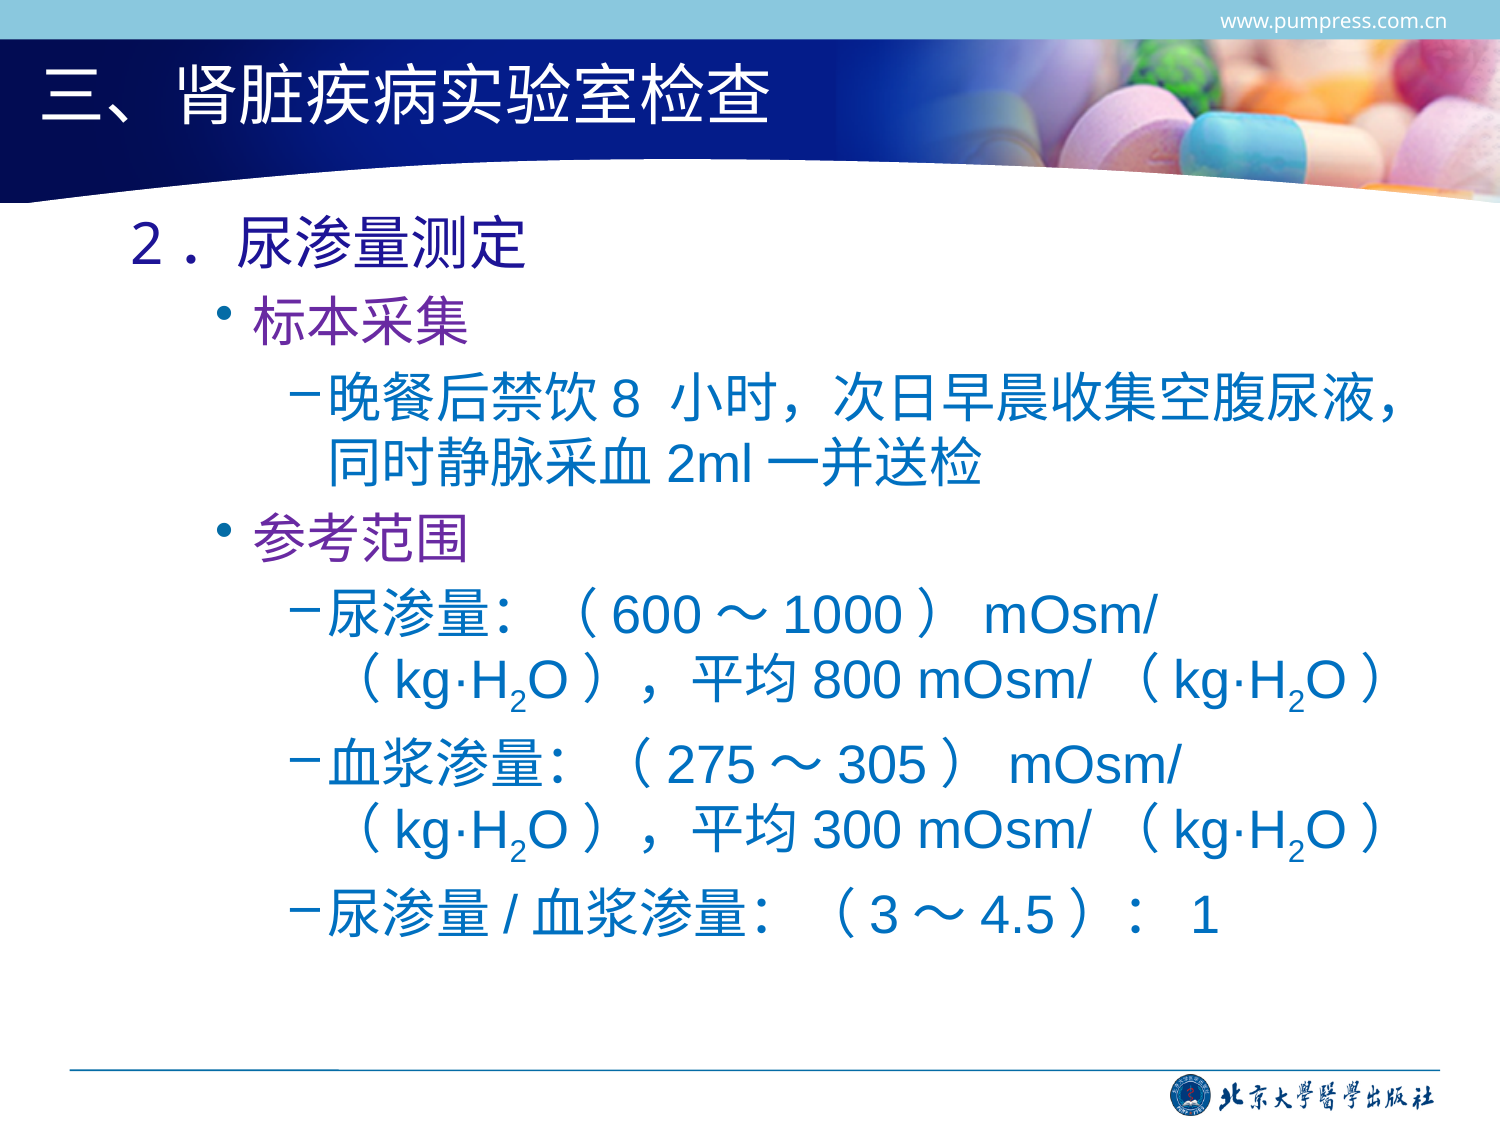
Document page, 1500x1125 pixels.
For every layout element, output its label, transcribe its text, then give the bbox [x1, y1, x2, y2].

title 三、肾脏疾病实验室检查 [23, 46, 1349, 140]
list 2．尿渗量测定 标本采集 晚餐后禁饮8 小时，次日早晨收集空腹尿液，同时静脉采血2ml一并送检 参考范围 尿渗量：（600～1000）mOsm/（kg·H2O），平均800 mOsm/（kg·H2O） 血浆渗量：（275～305）mOsm/（kg·H2O），平均300 mOsm/（kg·H2O） 尿渗量/血浆渗量：（3～4.5）：1 [49, 198, 1463, 1026]
picture [1170, 1074, 1436, 1118]
picture [0, 40, 1500, 203]
slide_number www.pumpress.com.cn [1024, 0, 1463, 38]
